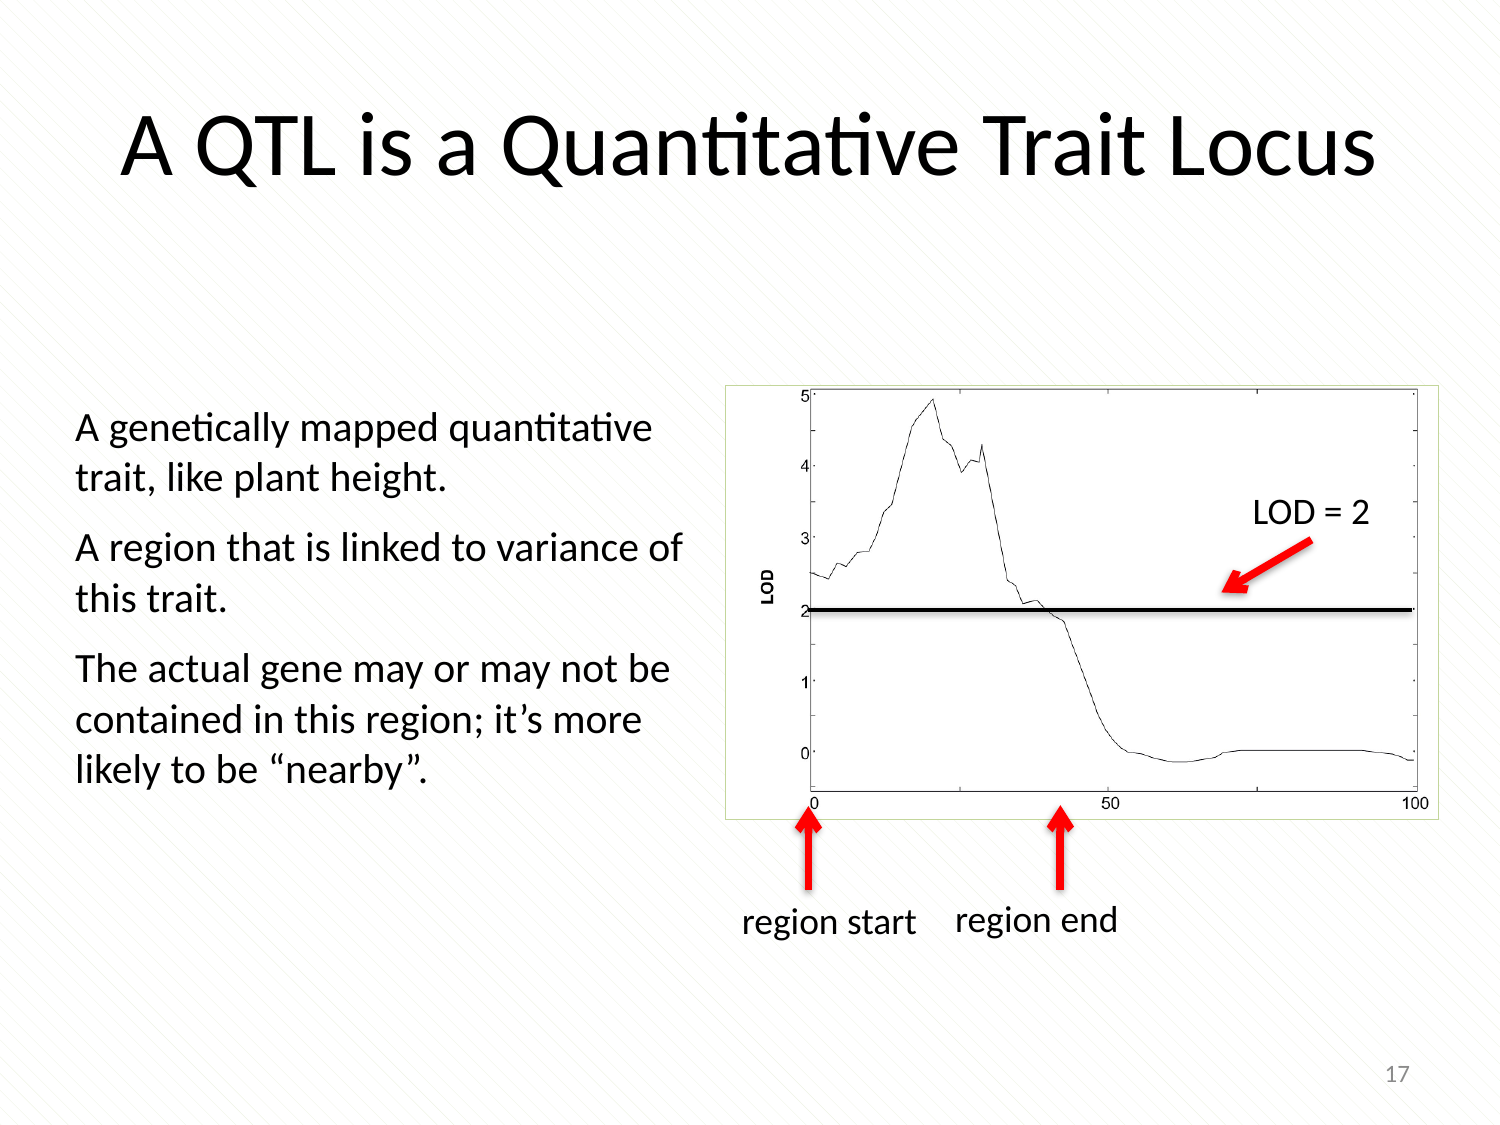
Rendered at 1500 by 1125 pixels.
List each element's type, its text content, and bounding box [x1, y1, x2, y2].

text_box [1221, 540, 1312, 593]
slide_number 17 [1074, 1042, 1425, 1103]
picture [724, 385, 1439, 820]
title A QTL is a Quantitative Trait Locus [75, 45, 1425, 233]
list A genetically mapped quantitative trait, like plant height. A region that is linked to variance of this trait. The actual gene may or may not be contained in this region; it’s more likely to be “nearby”. [60, 391, 707, 835]
text_box region end [940, 887, 1134, 948]
text_box region start [727, 889, 933, 949]
